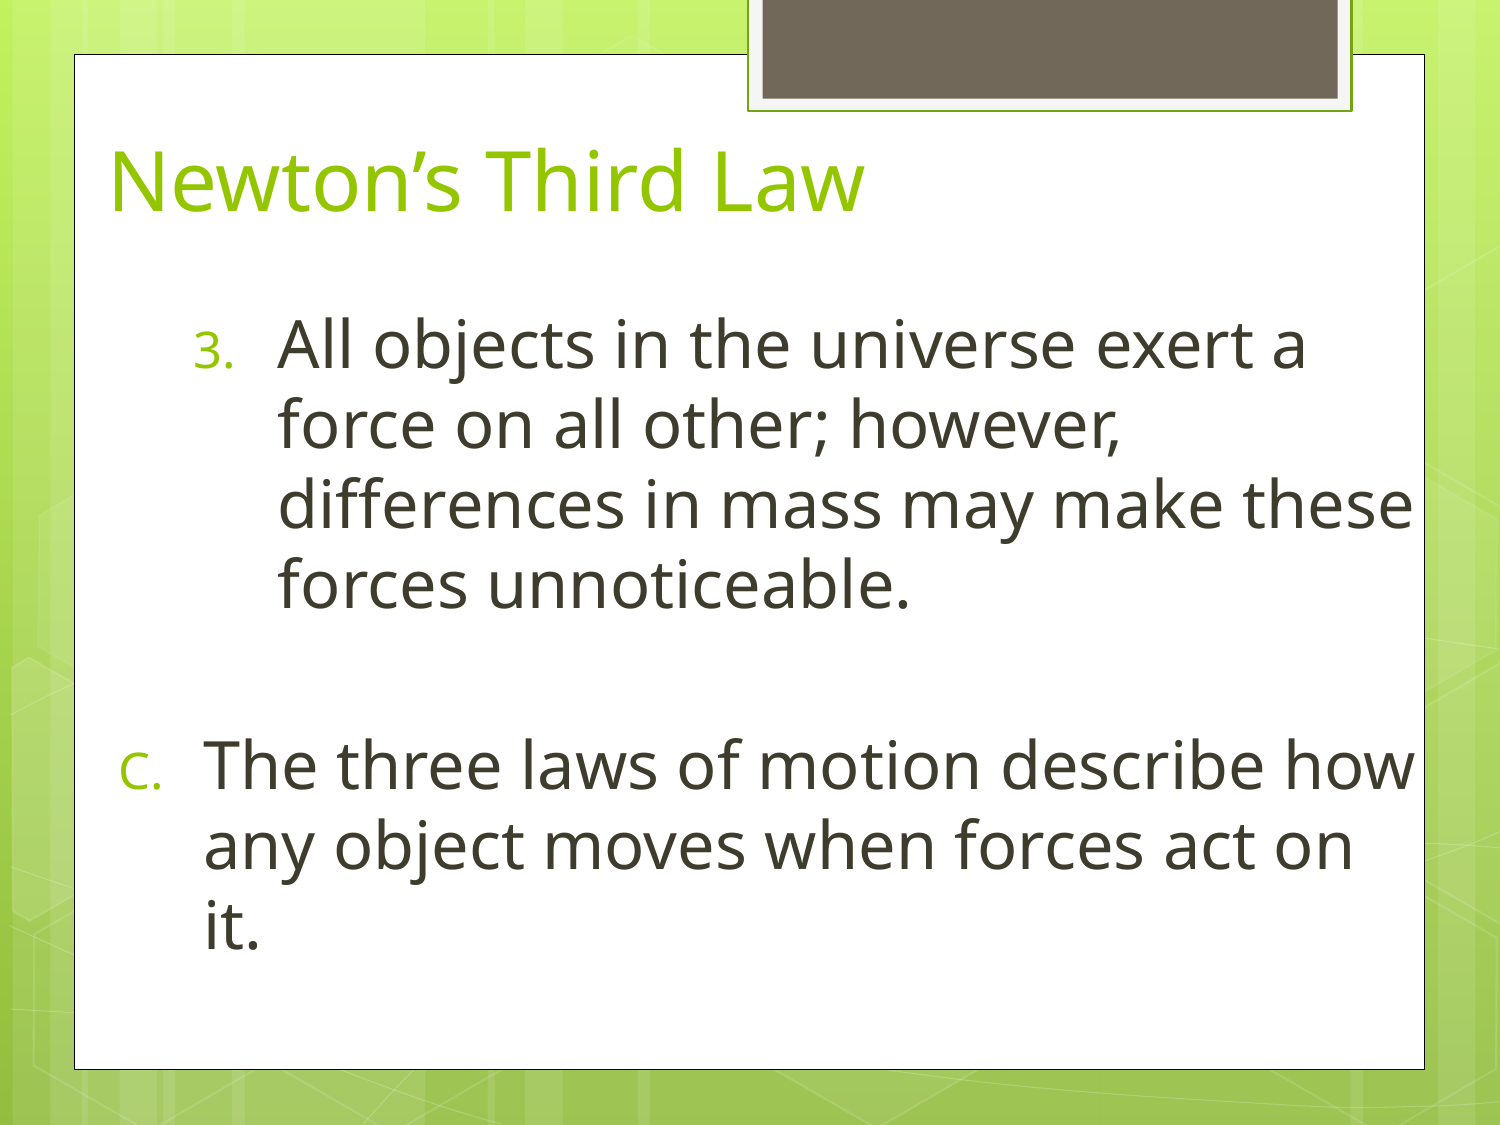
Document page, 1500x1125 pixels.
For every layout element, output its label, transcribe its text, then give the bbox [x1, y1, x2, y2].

title Newton’s Third Law [92, 101, 983, 236]
list All objects in the universe exert a force on all other; however, differences in mass may make these forces unnoticeable. The three laws of motion describe how any object moves when forces act on it. [92, 294, 1435, 999]
